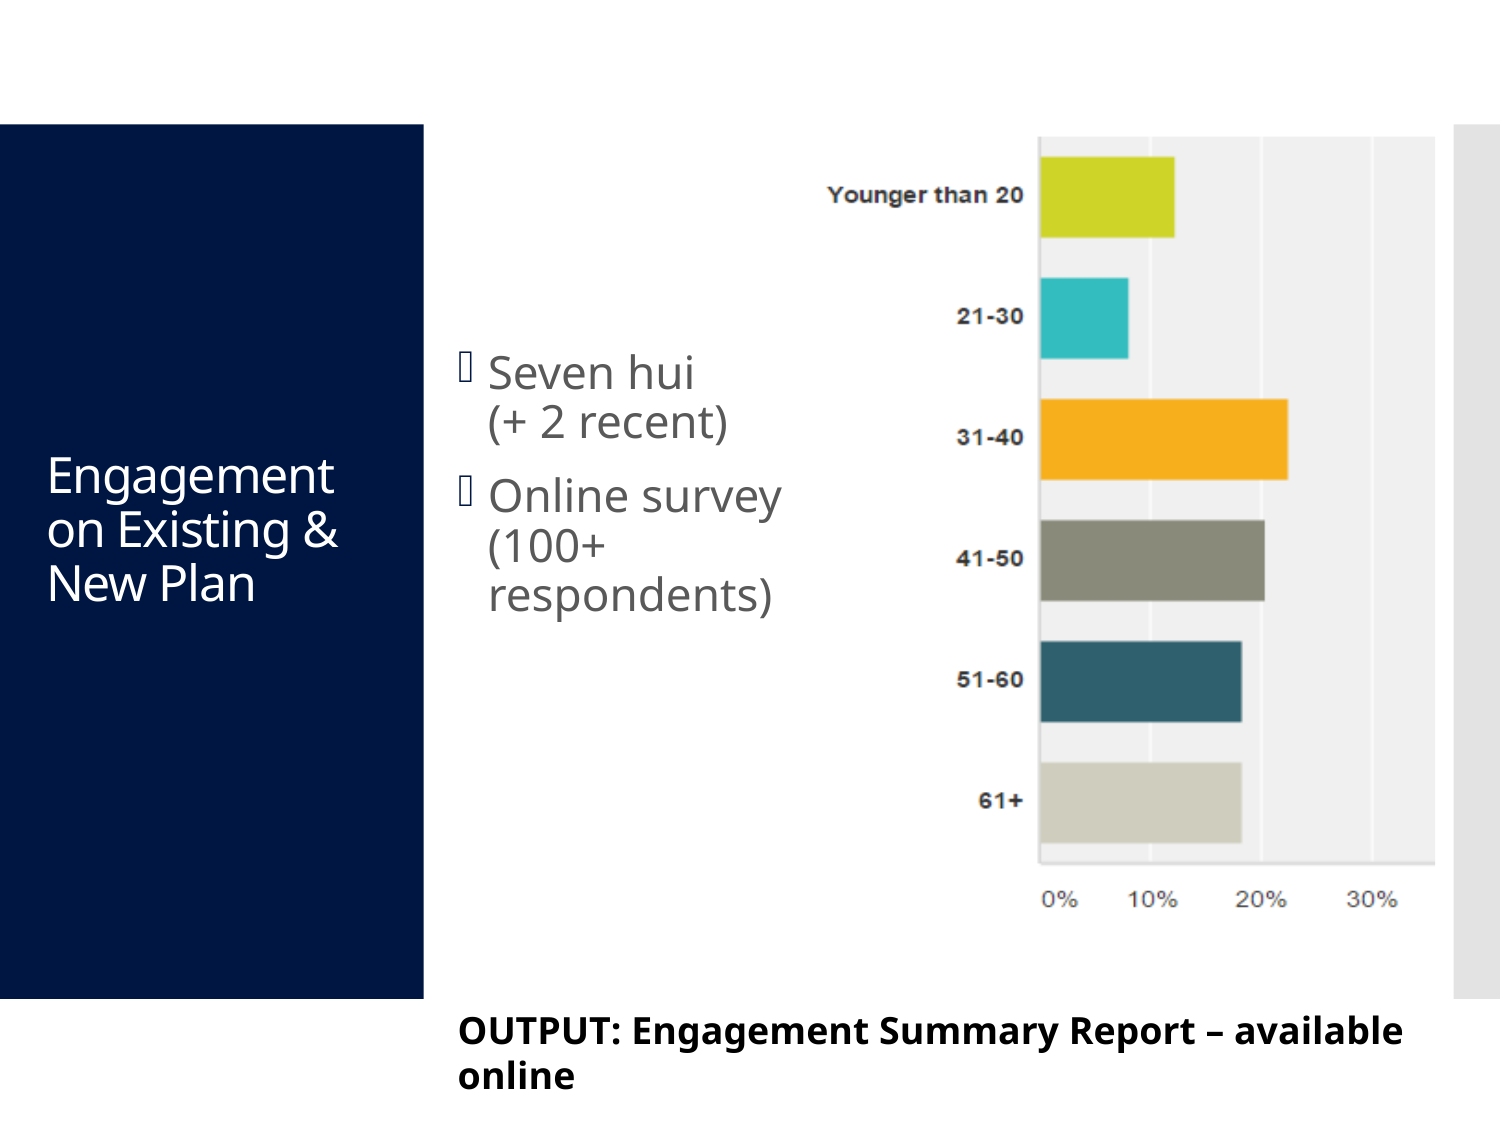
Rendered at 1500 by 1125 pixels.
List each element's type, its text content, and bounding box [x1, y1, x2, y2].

picture [796, 116, 1436, 949]
title Engagement on Existing & New Plan [31, 184, 394, 940]
list Seven hui (+ 2 recent) Online survey (100+ respondents) [442, 113, 821, 858]
text_box OUTPUT: Engagement Summary Report – available online [442, 999, 1500, 1105]
